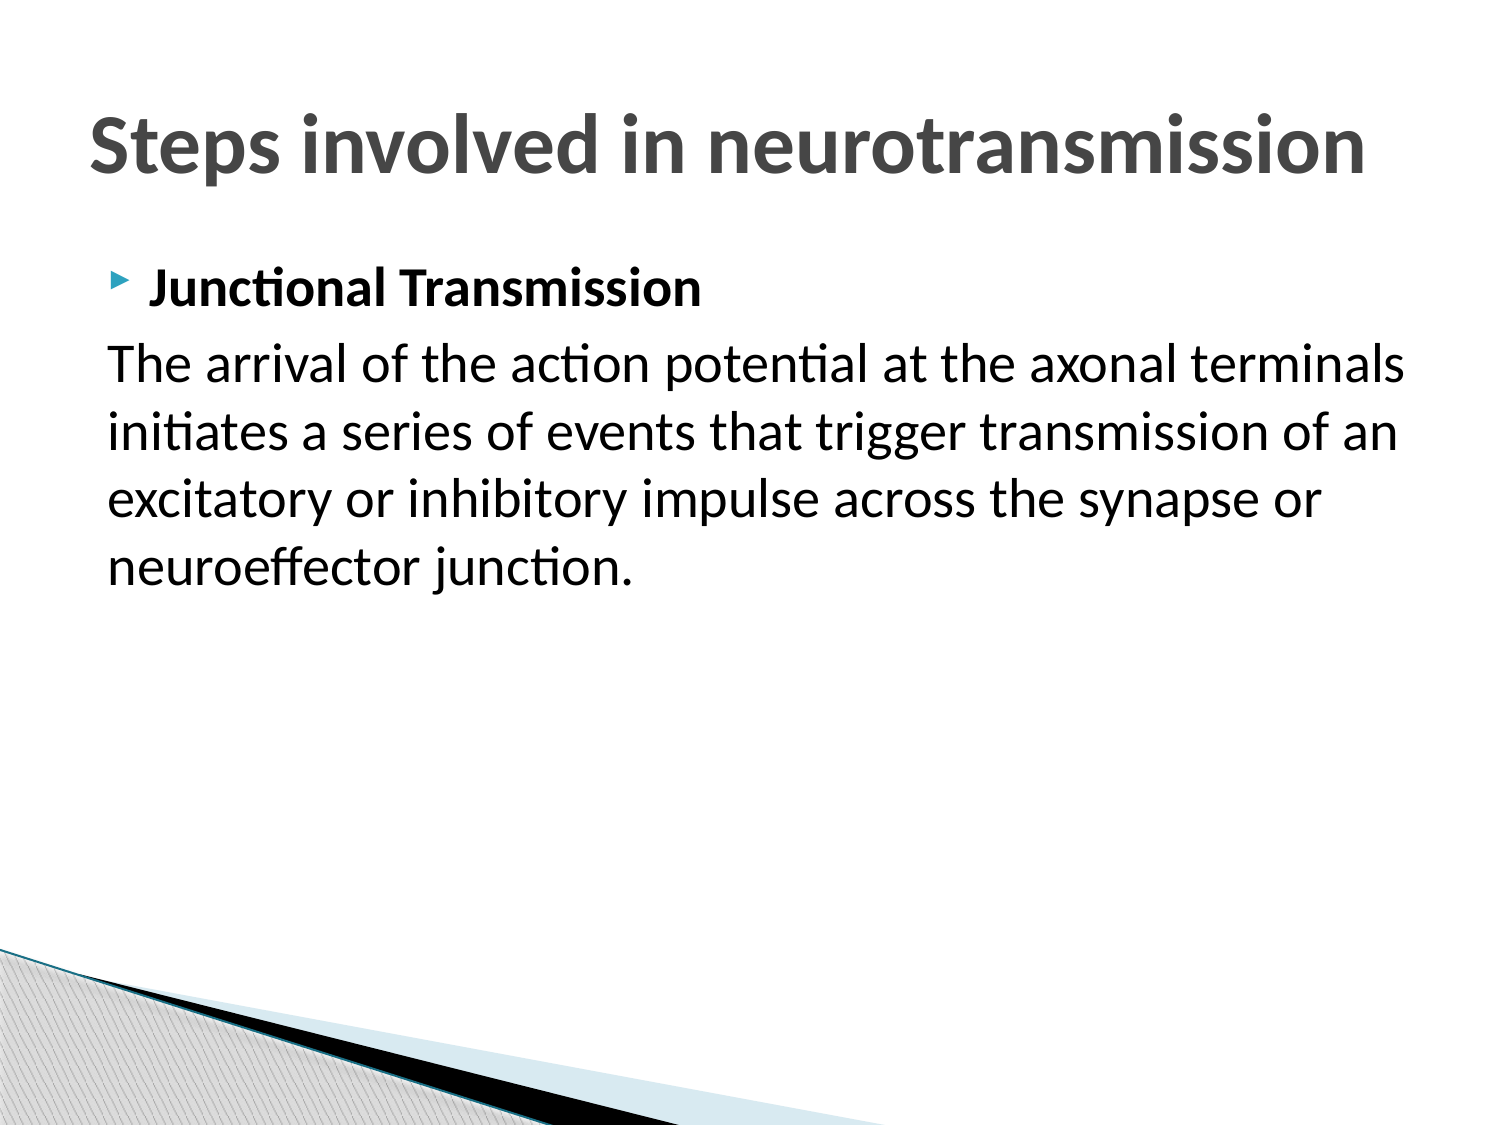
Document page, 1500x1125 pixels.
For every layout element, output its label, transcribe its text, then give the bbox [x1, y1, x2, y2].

list Junctional Transmission The arrival of the action potential at the axonal terminals initiates a series of events that trigger transmission of an excitatory or inhibitory impulse across the synapse or neuroeffector junction. [75, 243, 1425, 986]
title Steps involved in neurotransmission [75, 45, 1425, 233]
